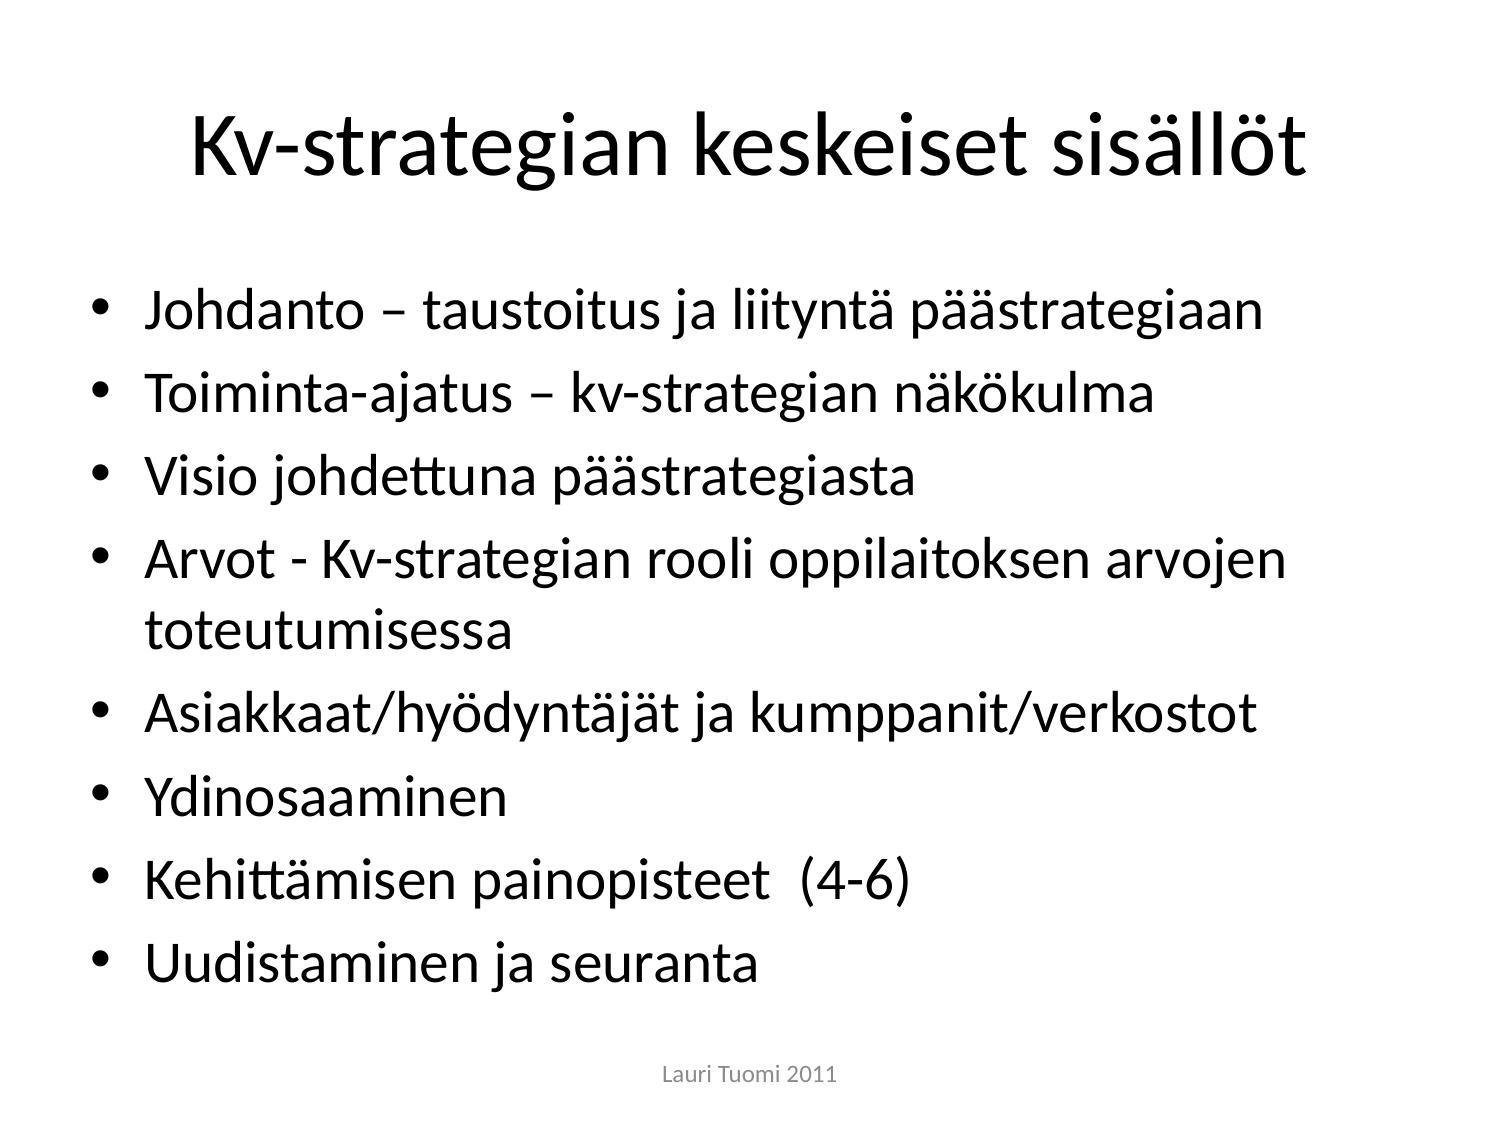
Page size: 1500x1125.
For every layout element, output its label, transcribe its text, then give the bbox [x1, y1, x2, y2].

footer Lauri Tuomi 2011 [512, 1042, 988, 1103]
list Johdanto – taustoitus ja liityntä päästrategiaan Toiminta-ajatus – kv-strategian näkökulma Visio johdettuna päästrategiasta Arvot - Kv-strategian rooli oppilaitoksen arvojen toteutumisessa Asiakkaat/hyödyntäjät ja kumppanit/verkostot Ydinosaaminen Kehittämisen painopisteet (4-6) Uudistaminen ja seuranta [75, 262, 1425, 1005]
title Kv-strategian keskeiset sisällöt [75, 45, 1425, 233]
